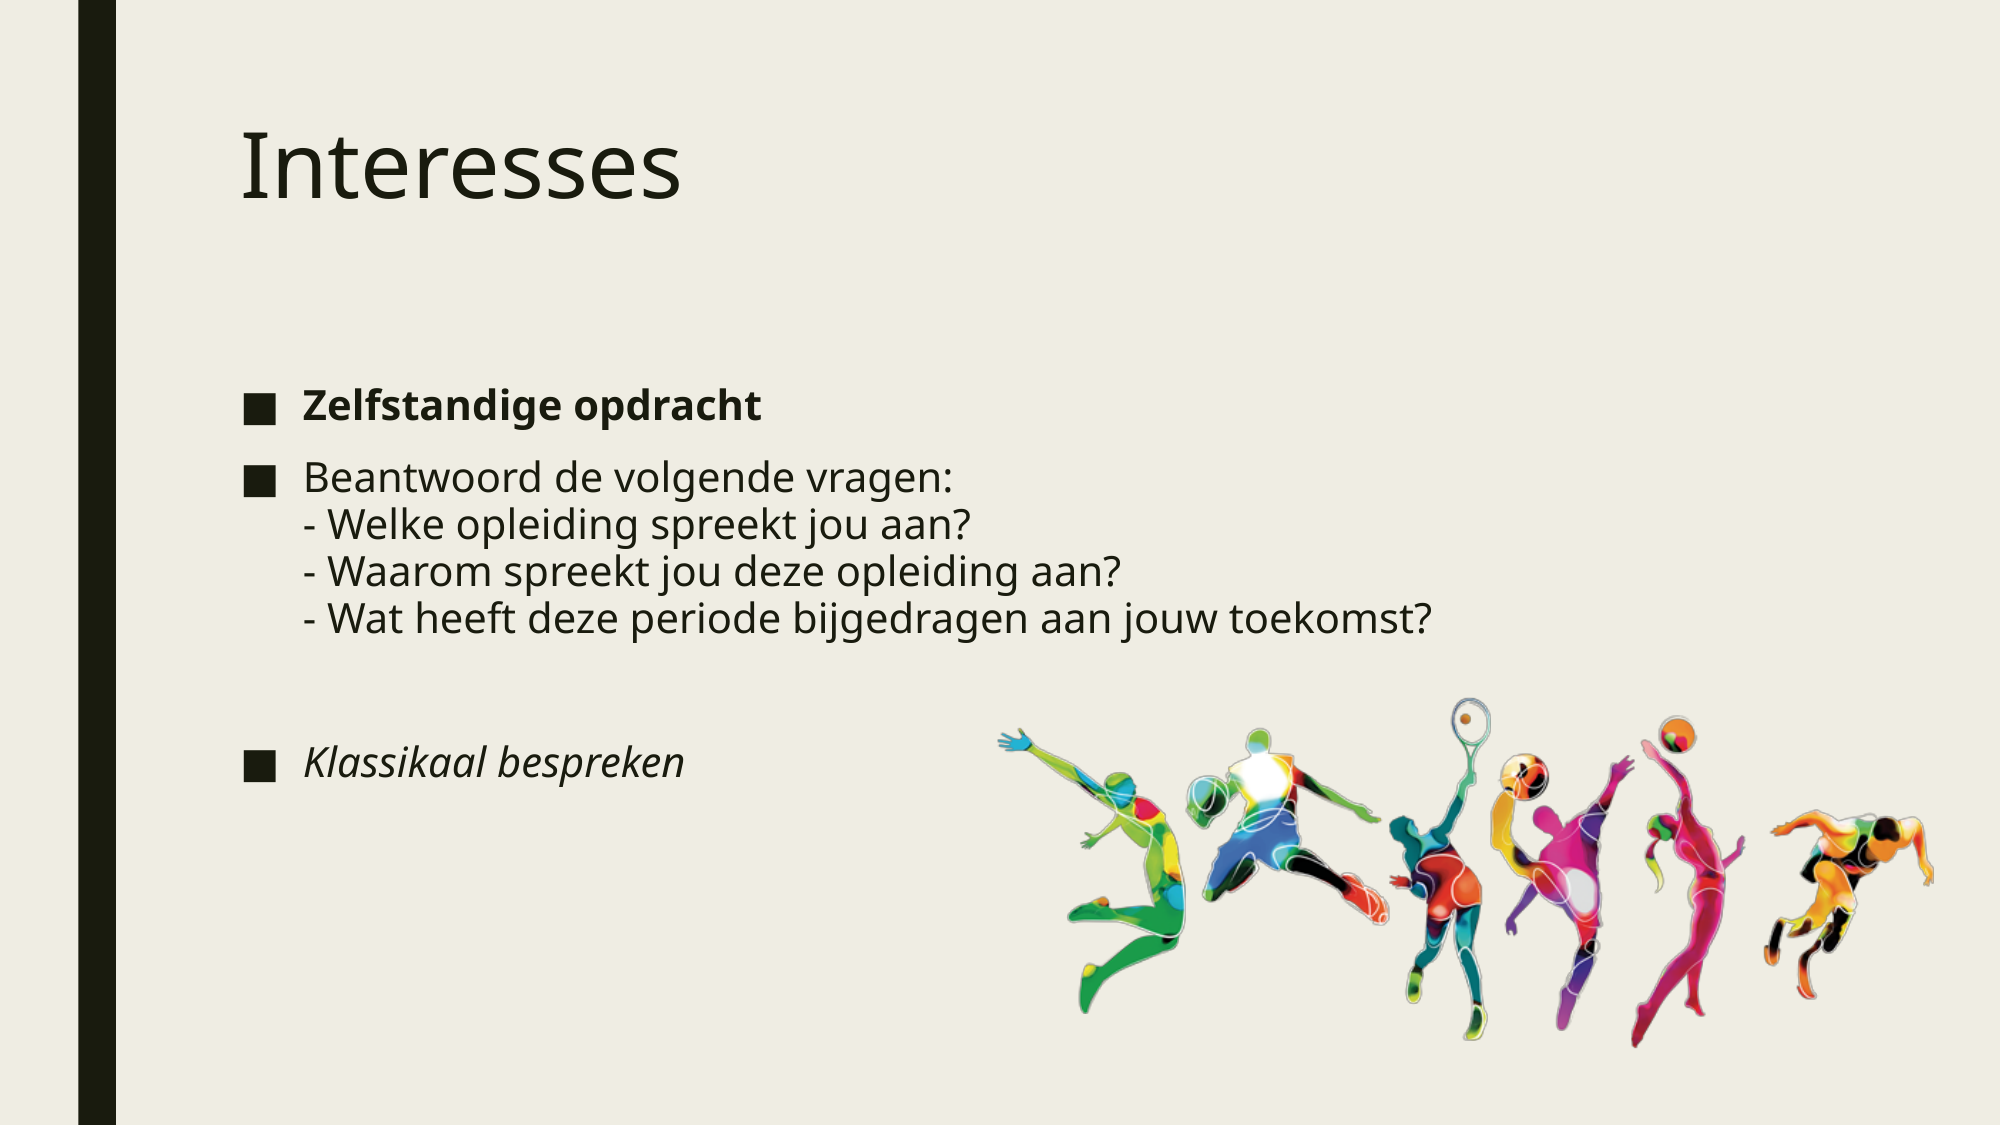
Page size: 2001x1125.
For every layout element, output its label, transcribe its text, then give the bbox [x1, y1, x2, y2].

title Interesses [225, 112, 1800, 357]
picture [874, 694, 2000, 1051]
list Zelfstandige opdracht Beantwoord de volgende vragen: - Welke opleiding spreekt jou aan? - Waarom spreekt jou deze opleiding aan? - Wat heeft deze periode bijgedragen aan jouw toekomst? Klassikaal bespreken [225, 375, 1800, 963]
